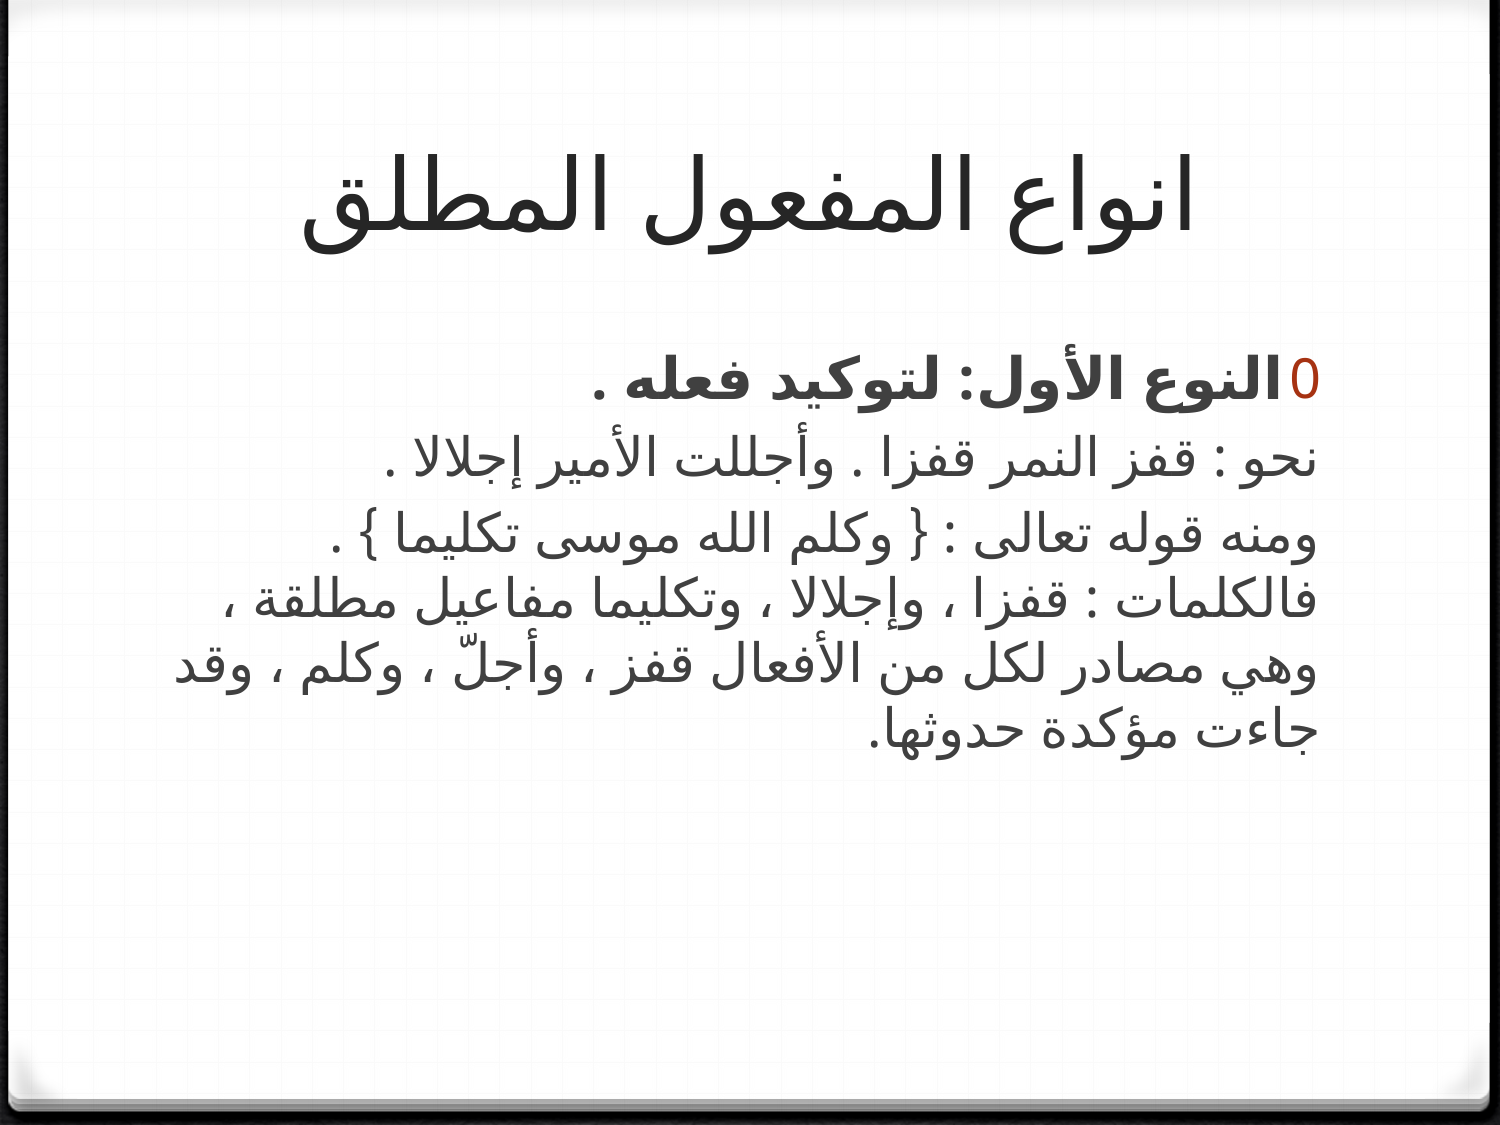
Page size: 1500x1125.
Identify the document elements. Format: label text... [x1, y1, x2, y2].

title انواع المفعول المطلق [90, 71, 1410, 309]
picture [0, 0, 1500, 1125]
list النوع الأول: لتوكيد فعله . نحو : قفز النمر قفزا . وأجللت الأمير إجلالا . ومنه قوله تعالى : { وكلم الله موسى تكليما } . فالكلمات : قفزا ، وإجلالا ، وتكليما مفاعيل مطلقة ، وهي مصادر لكل من الأفعال قفز ، وأجلّ ، وكلم ، وقد جاءت مؤكدة حدوثها. [137, 334, 1337, 983]
